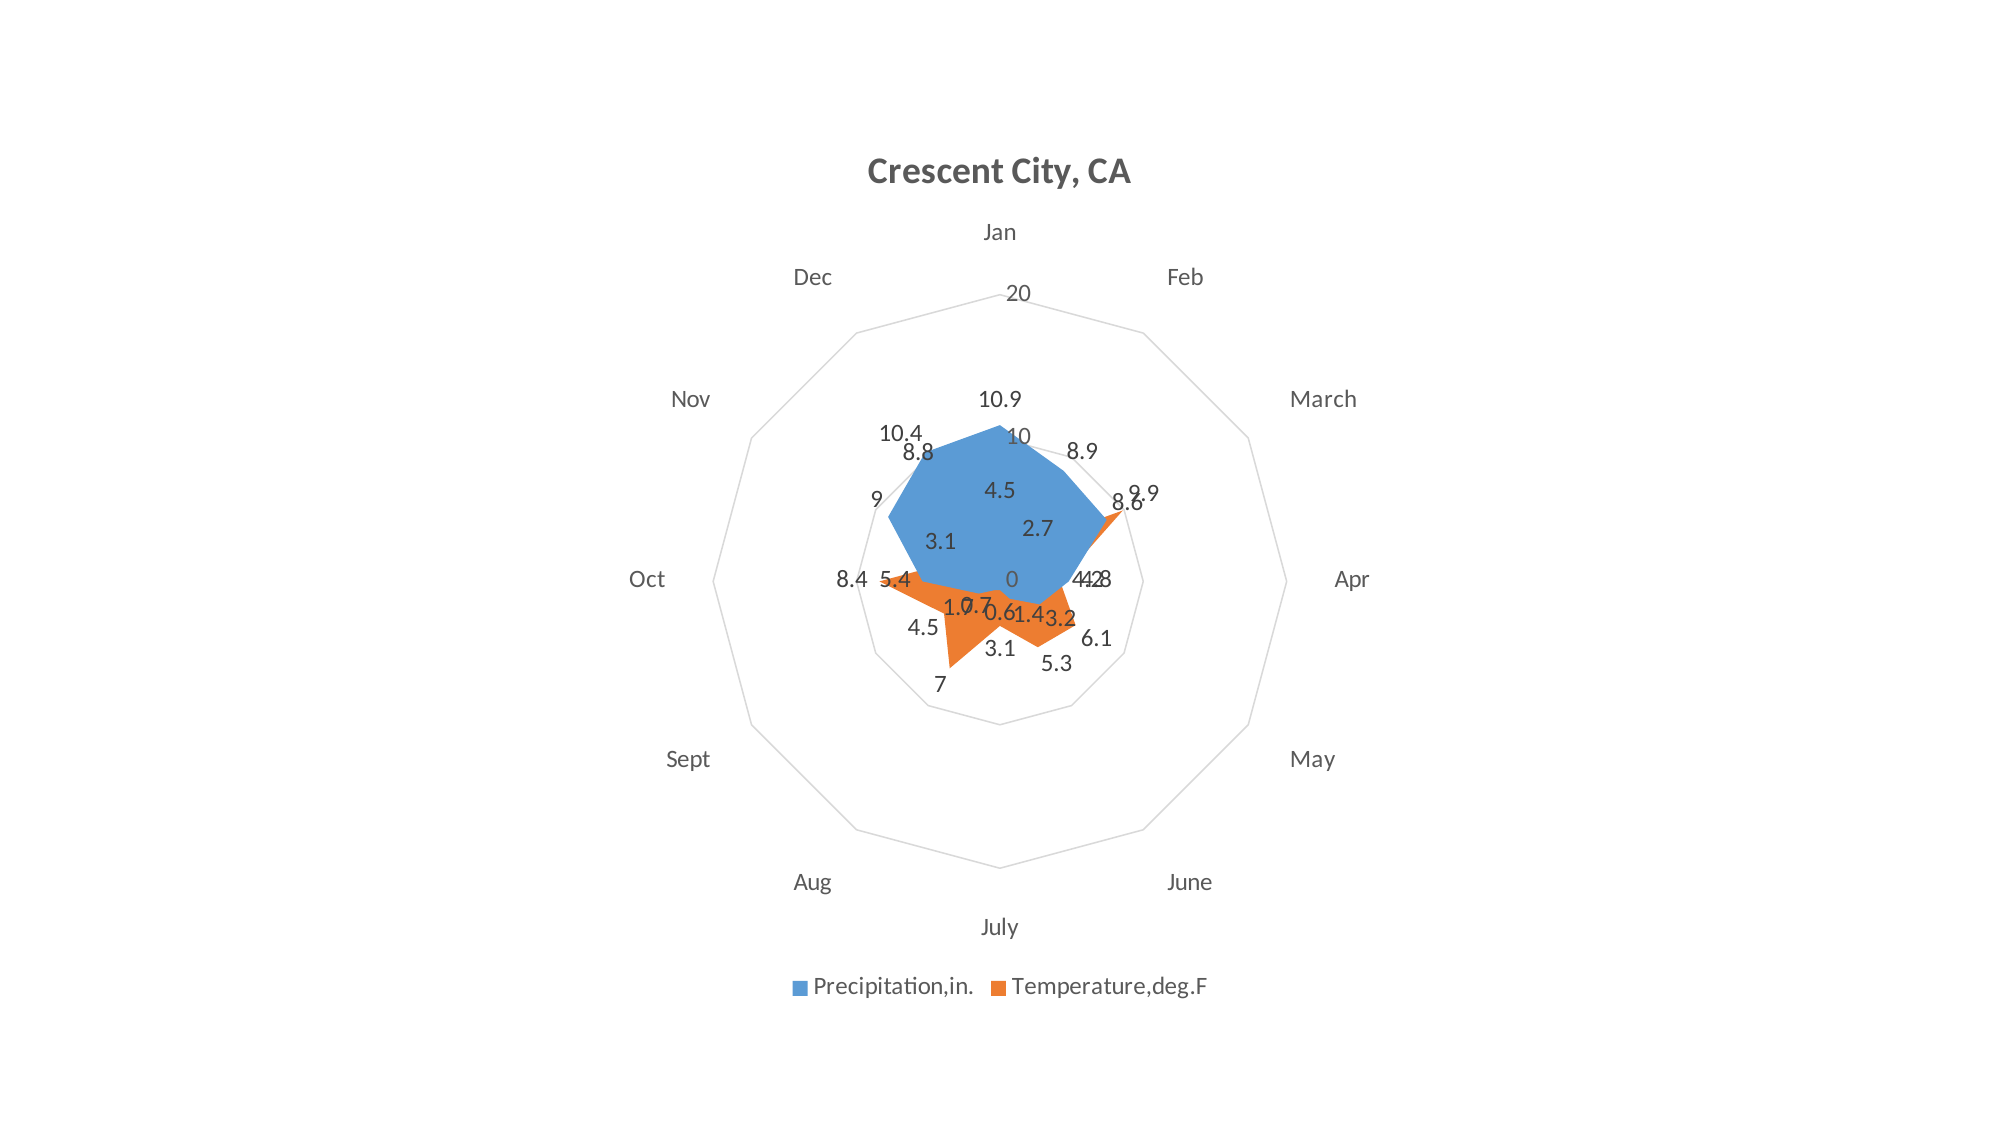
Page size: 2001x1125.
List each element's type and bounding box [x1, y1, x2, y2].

chart [333, 117, 1667, 1007]
